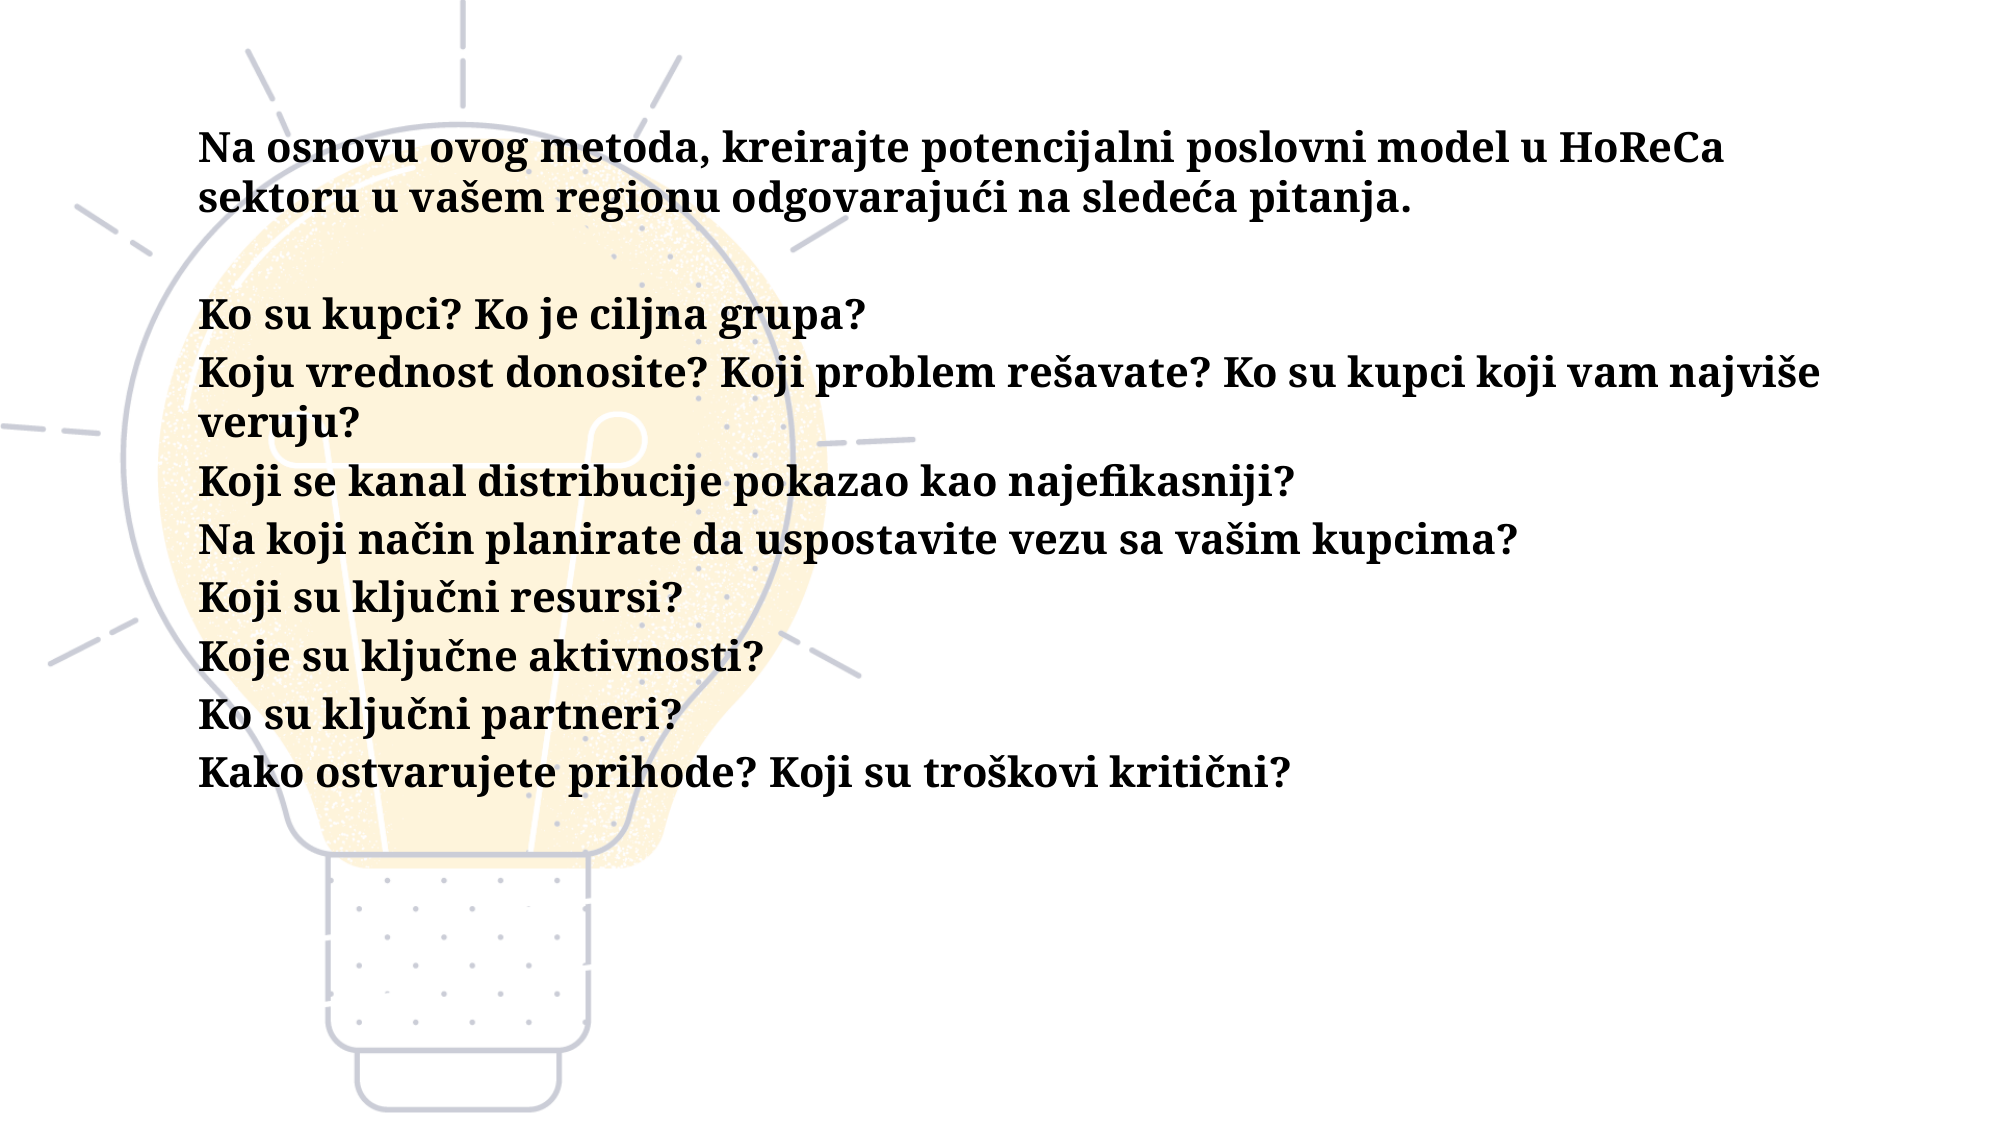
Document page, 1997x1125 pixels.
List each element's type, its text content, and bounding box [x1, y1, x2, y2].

list Na osnovu ovog metoda, kreirajte potencijalni poslovni model u HoReCa sektoru u vašem regionu odgovarajući na sledeća pitanja. Ko su kupci? Ko je ciljna grupa? Koju vrednost donosite? Koji problem rešavate? Ko su kupci koji vam najviše veruju? Koji se kanal distribucije pokazao kao najefikasniji? Na koji način planirate da uspostavite vezu sa vašim kupcima? Koji su ključni resursi? Koje su ključne aktivnosti? Ko su ključni partneri? Kako ostvarujete prihode? Koji su troškovi kritični? [183, 113, 1885, 988]
